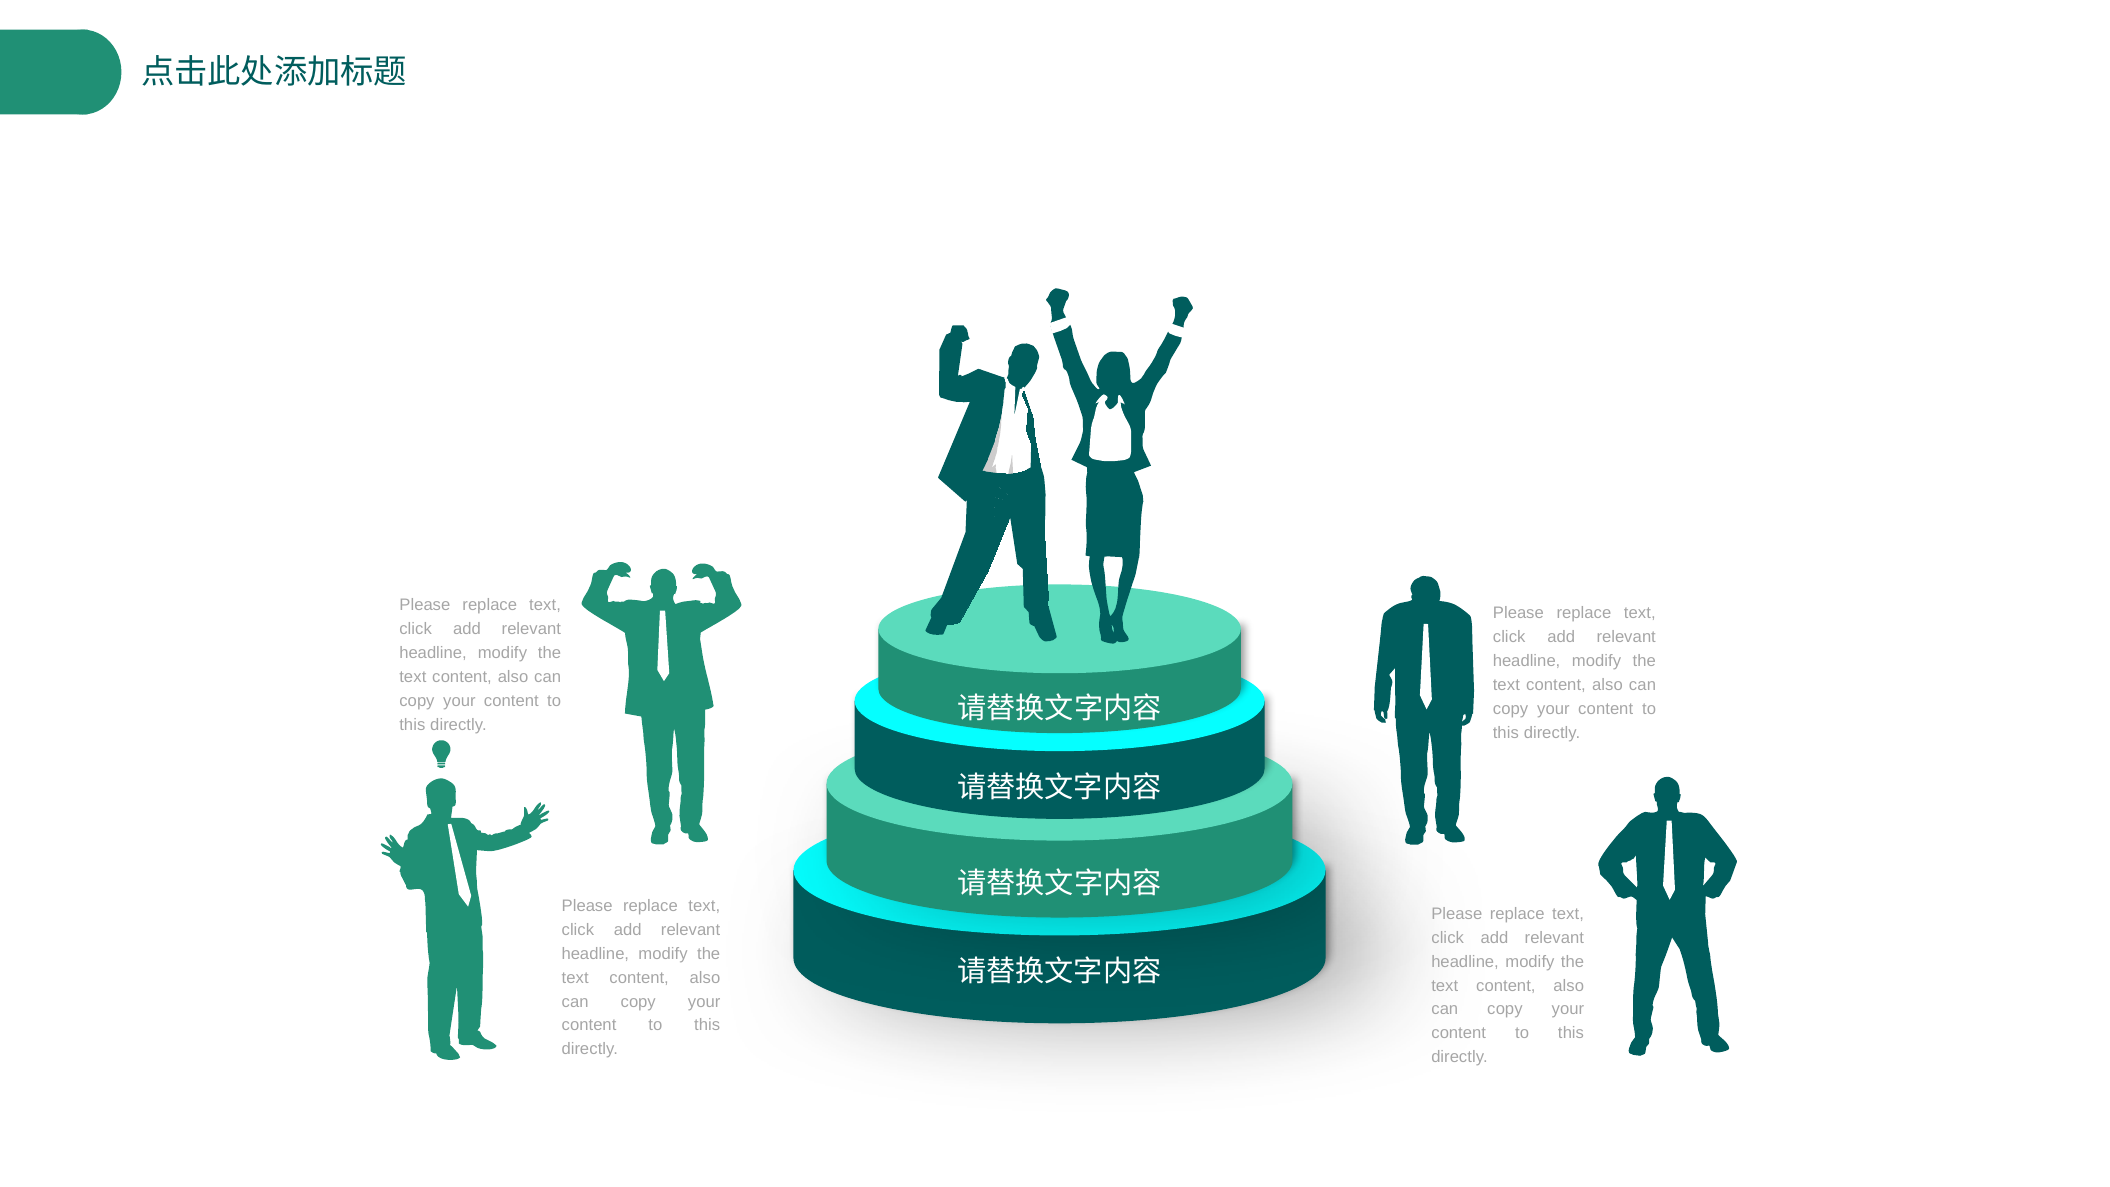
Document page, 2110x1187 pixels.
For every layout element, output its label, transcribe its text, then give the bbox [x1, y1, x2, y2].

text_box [926, 288, 1193, 644]
text_box Please replace text, click add relevant headline, modify the text content, also can copy your content to this directly. [1492, 598, 1657, 742]
text_box 点击此处添加标题 [126, 42, 437, 102]
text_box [826, 726, 1293, 918]
text_box Please replace text, click add relevant headline, modify the text content, also can copy your content to this directly. [561, 890, 721, 1059]
text_box Please replace text, click add relevant headline, modify the text content, also can copy your content to this directly. [1431, 898, 1585, 1067]
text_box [380, 740, 550, 1060]
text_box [1598, 776, 1737, 1056]
text_box Please replace text, click add relevant headline, modify the text content, also can copy your content to this directly. [399, 590, 562, 734]
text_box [878, 584, 1241, 734]
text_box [854, 650, 1265, 819]
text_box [581, 562, 742, 845]
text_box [1373, 575, 1475, 845]
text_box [793, 805, 1326, 1024]
